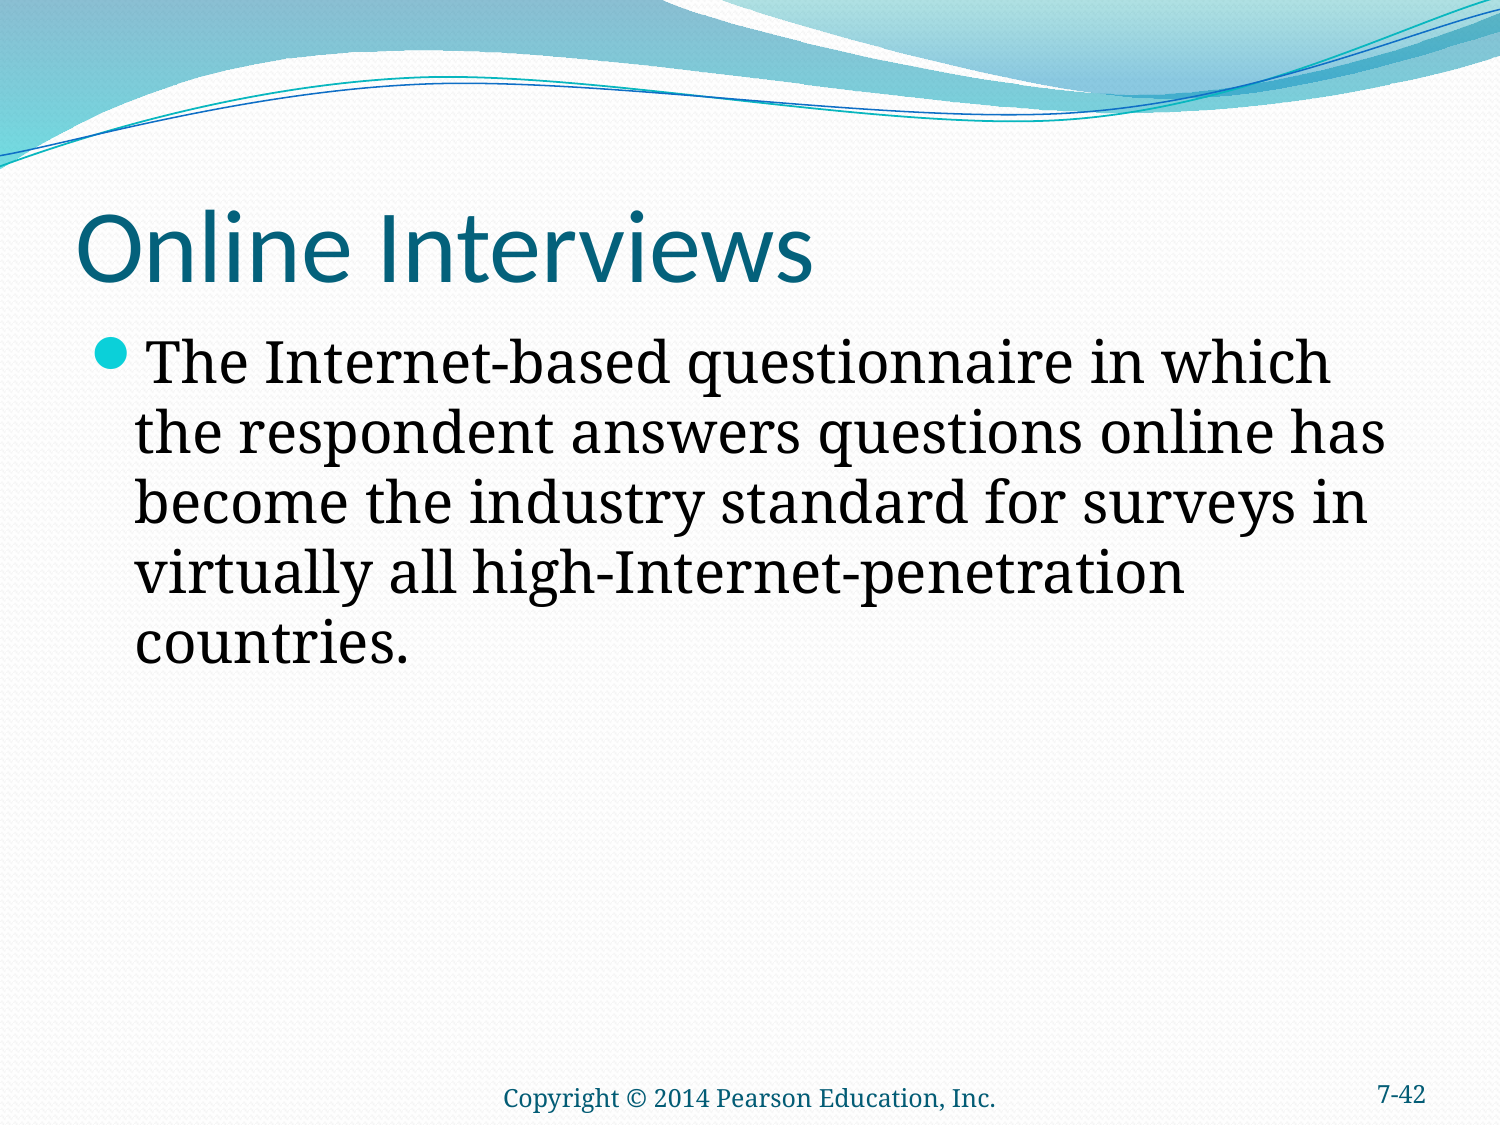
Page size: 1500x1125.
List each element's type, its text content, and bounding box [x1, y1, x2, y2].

list The Internet-based questionnaire in which the respondent answers questions online has become the industry standard for surveys in virtually all high-Internet-penetration countries. [74, 317, 1426, 1038]
title Online Interviews [74, 115, 1426, 304]
